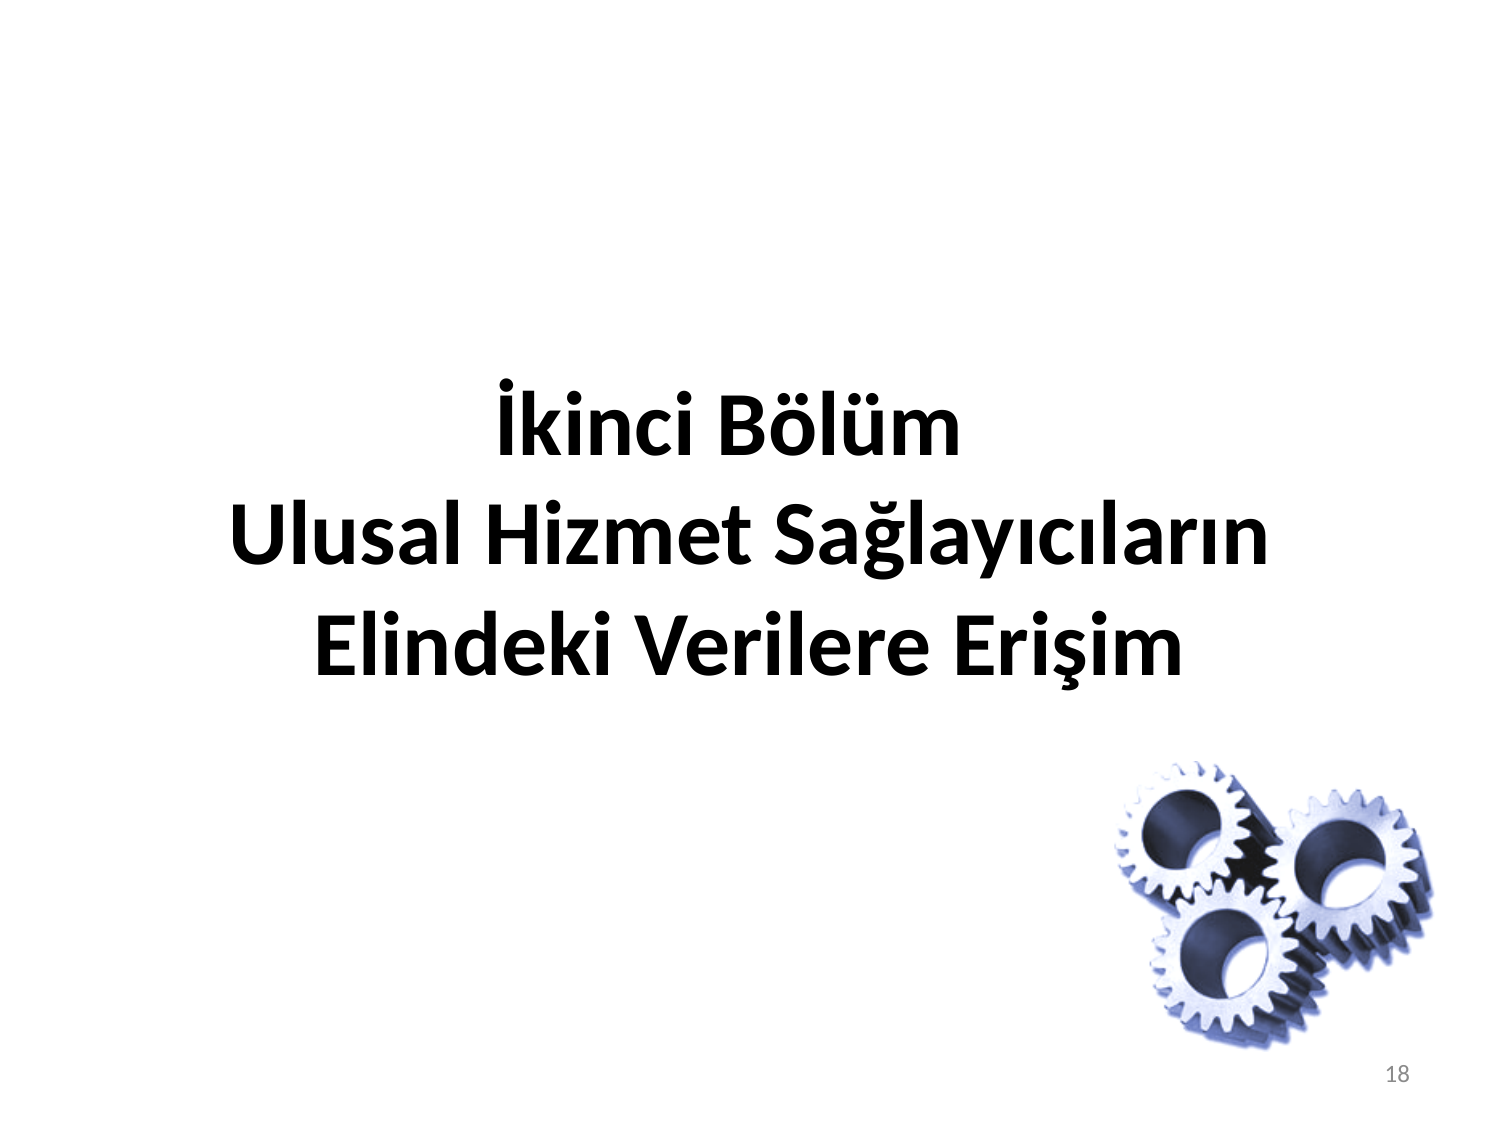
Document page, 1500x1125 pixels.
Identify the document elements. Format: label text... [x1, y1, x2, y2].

title İkinci Bölüm Ulusal Hizmet Sağlayıcıların Elindeki Verilere Erişim [75, 355, 1425, 641]
slide_number 18 [1074, 1042, 1425, 1103]
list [1113, 761, 1436, 1052]
